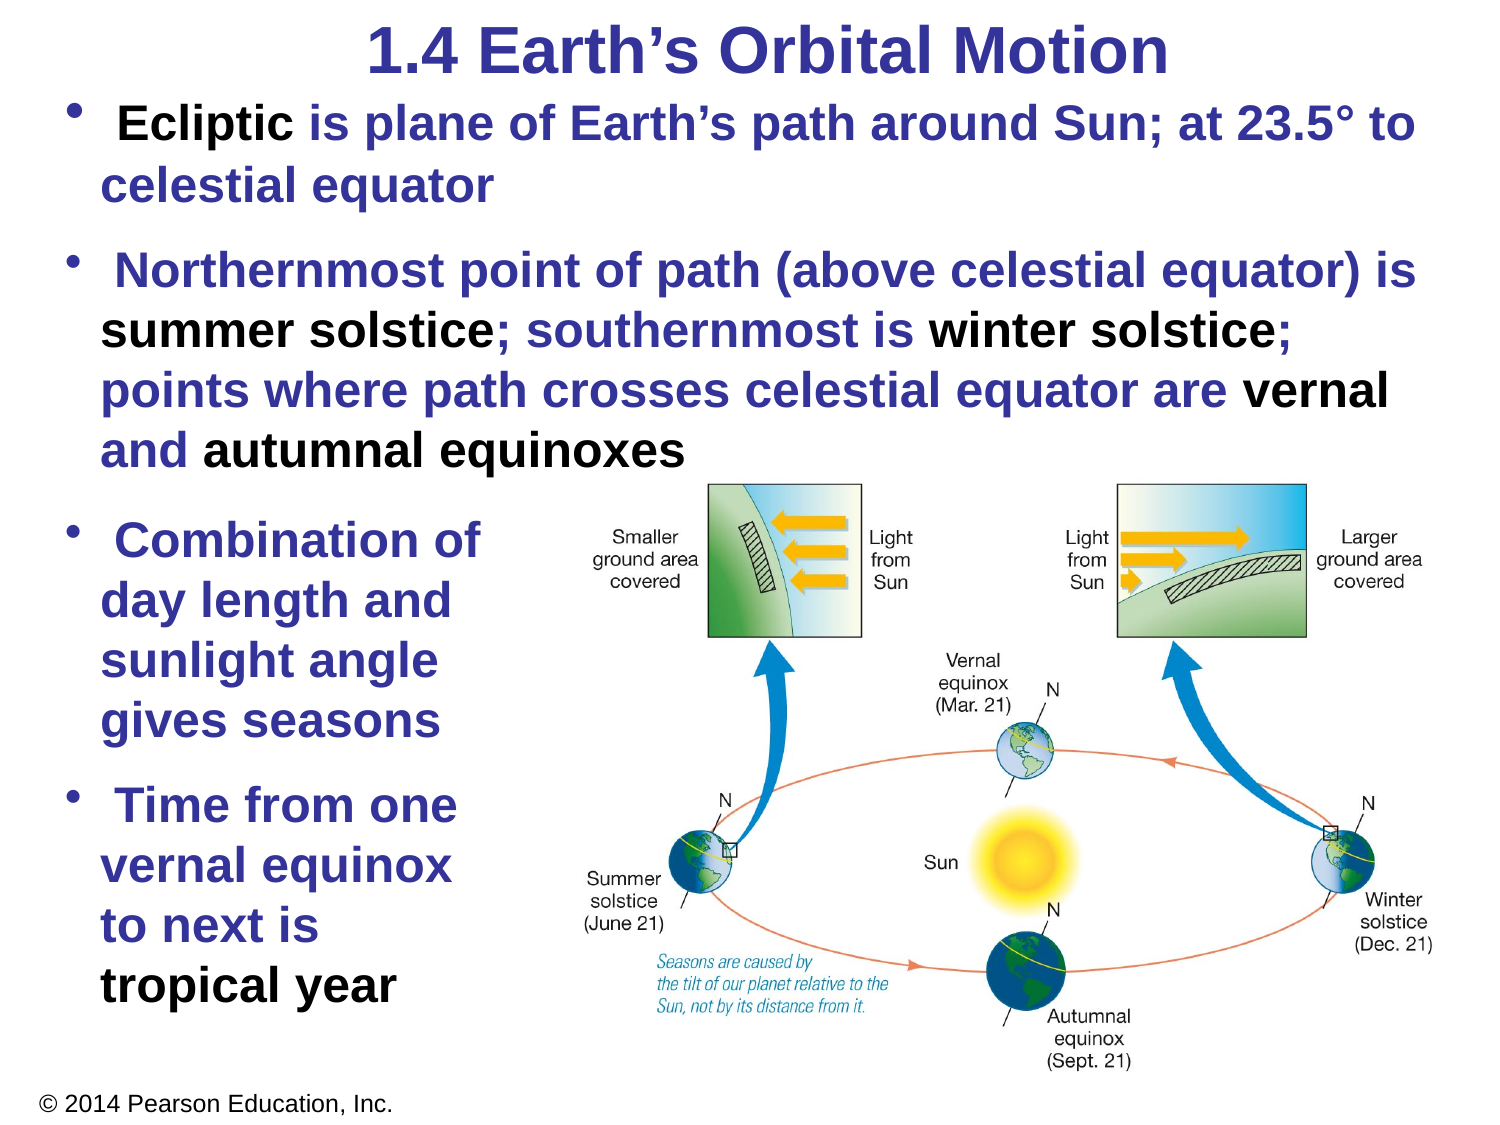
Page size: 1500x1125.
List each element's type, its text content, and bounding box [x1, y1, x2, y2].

text_box Ecliptic is plane of Earth’s path around Sun; at 23.5° to celestial equator Northernmost point of path (above celestial equator) is summer solstice; southernmost is winter solstice; points where path crosses celestial equator are vernal and autumnal equinoxes [50, 74, 1450, 485]
picture [578, 477, 1438, 1076]
text_box Combination of day length and sunlight angle gives seasons Time from one vernal equinox to next is tropical year [50, 500, 525, 1020]
text_box 1.4 Earth’s Orbital Motion [87, 0, 1450, 74]
